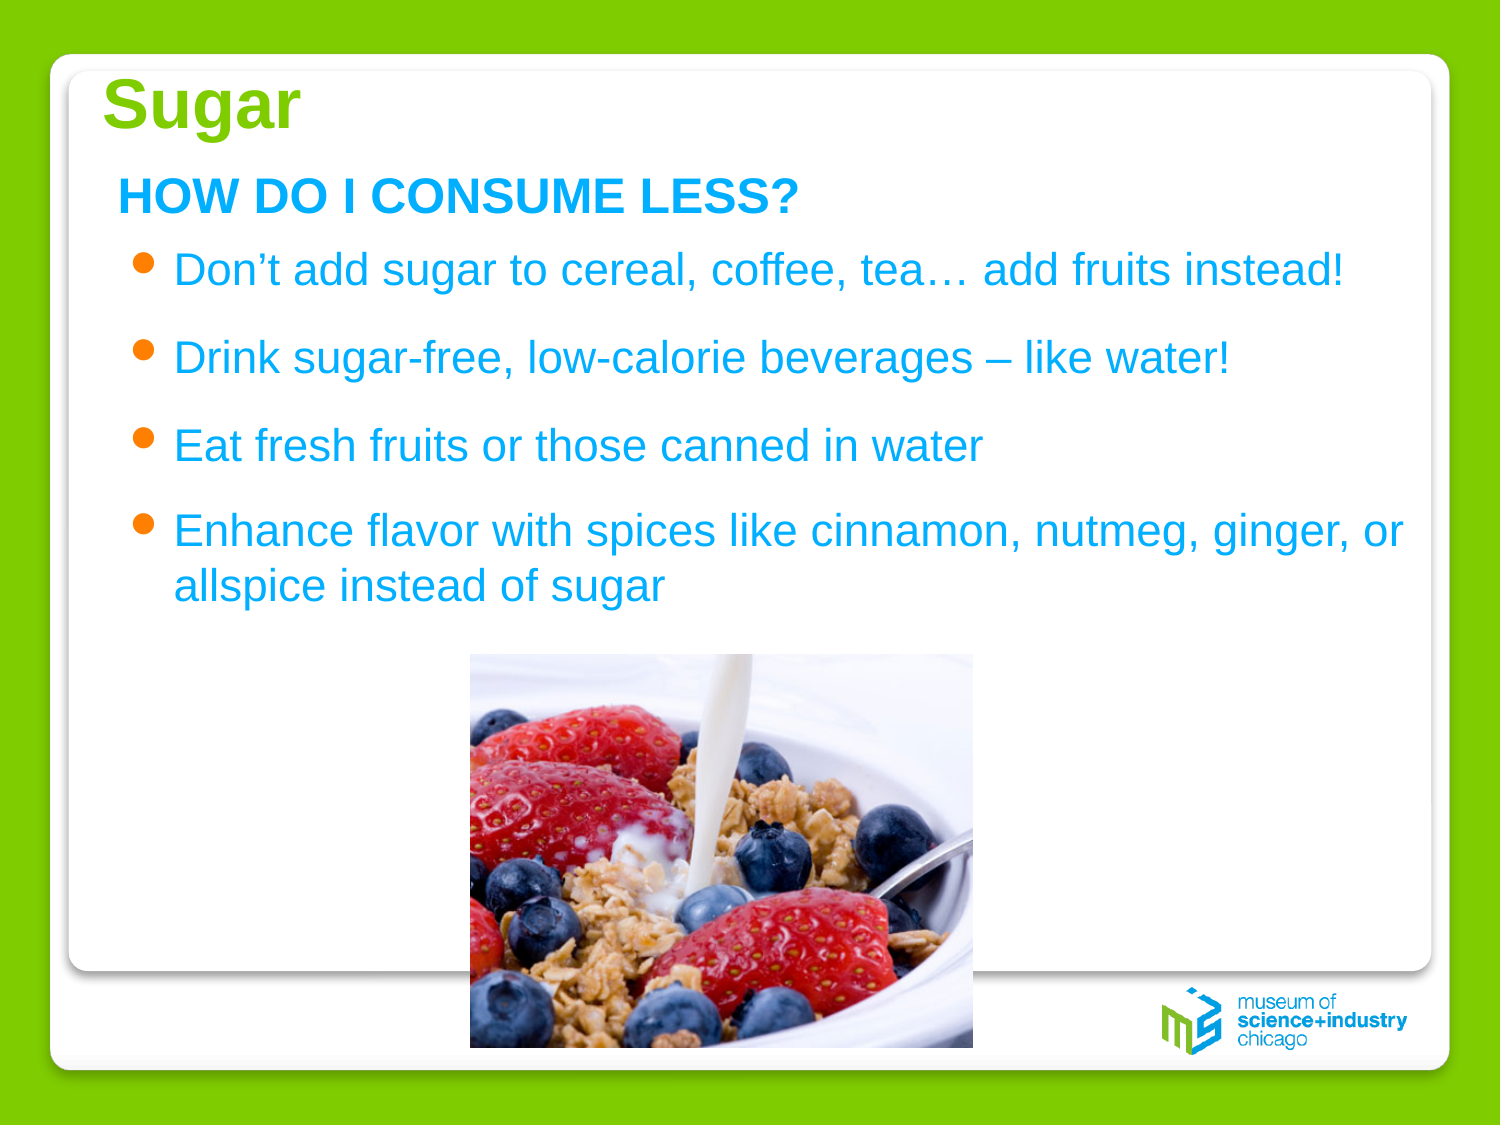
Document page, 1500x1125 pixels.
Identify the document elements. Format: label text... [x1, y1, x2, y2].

picture [1162, 987, 1407, 1055]
list Don’t add sugar to cereal, coffee, tea… add fruits instead! Drink sugar-free, low-calorie beverages – like water! Eat fresh fruits or those canned in water Enhance flavor with spices like cinnamon, nutmeg, ginger, or allspice instead of sugar [99, 224, 1426, 663]
title Sugar [87, 50, 1430, 150]
list HOW DO I CONSUME LESS? [93, 125, 857, 255]
picture [469, 654, 973, 1048]
